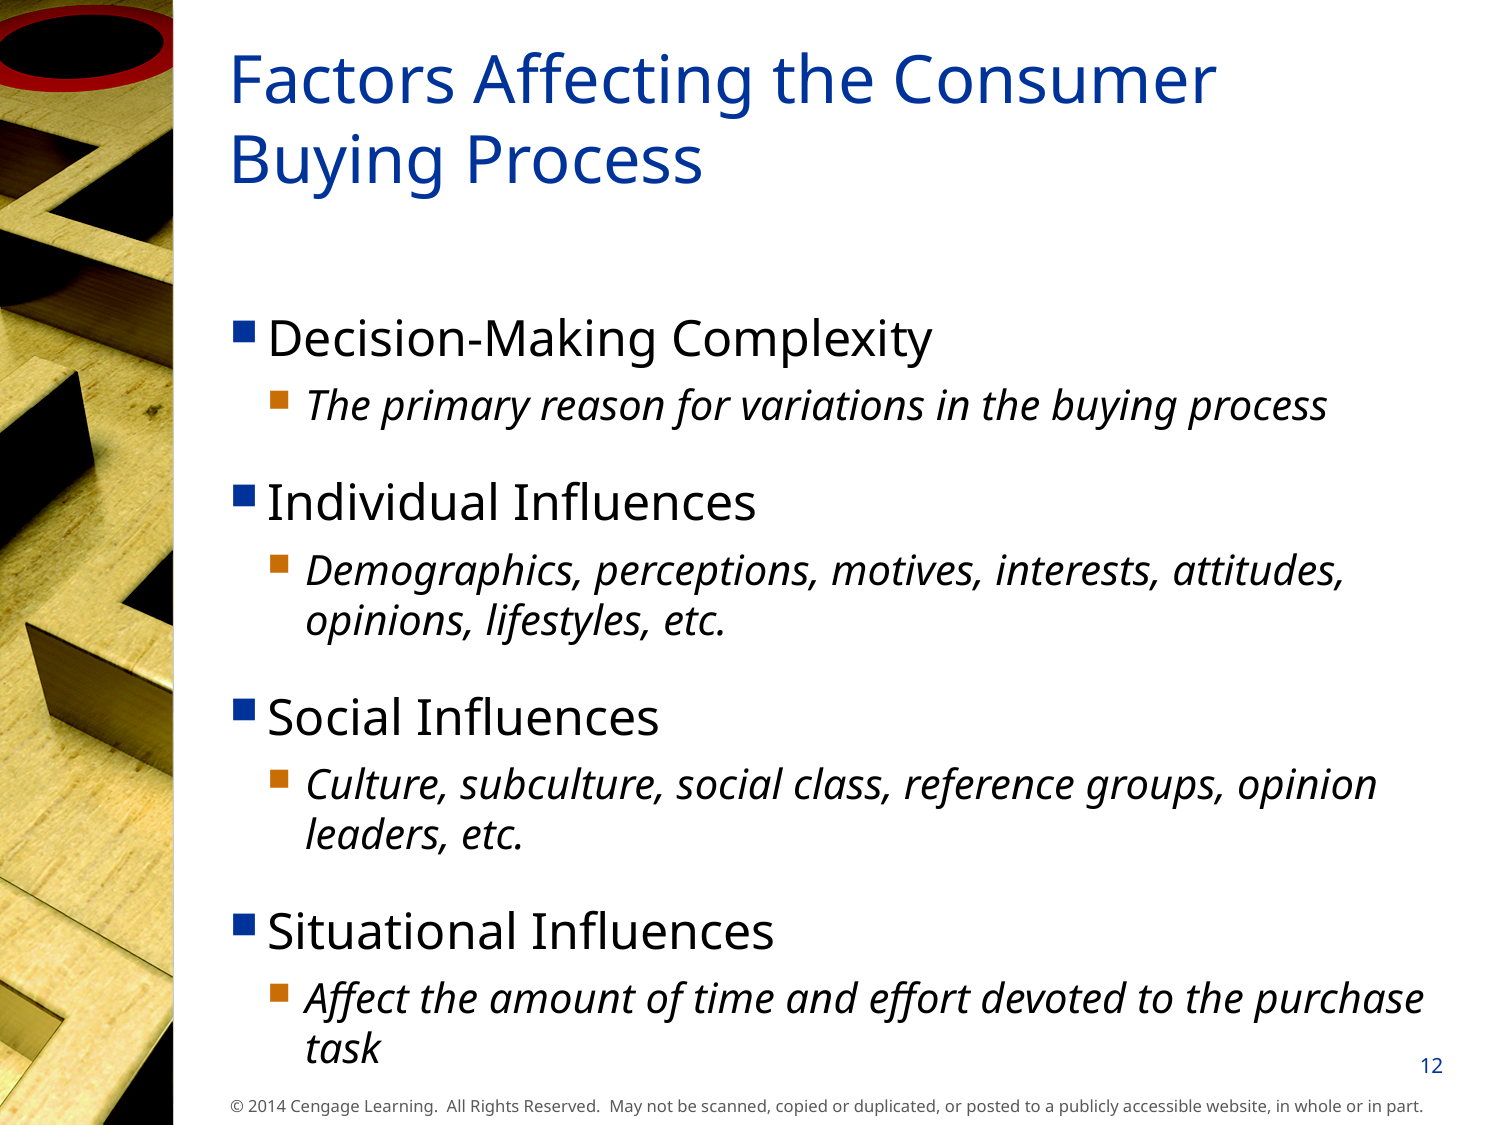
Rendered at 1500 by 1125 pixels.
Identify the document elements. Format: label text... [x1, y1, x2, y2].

title Factors Affecting the Consumer Buying Process [213, 29, 1454, 213]
list Decision-Making Complexity The primary reason for variations in the buying process Individual Influences Demographics, perceptions, motives, interests, attitudes, opinions, lifestyles, etc. Social Influences Culture, subculture, social class, reference groups, opinion leaders, etc. Situational Influences Affect the amount of time and effort devoted to the purchase task [215, 212, 1478, 1097]
picture [0, 0, 174, 1125]
slide_number 12 [1386, 1037, 1478, 1097]
